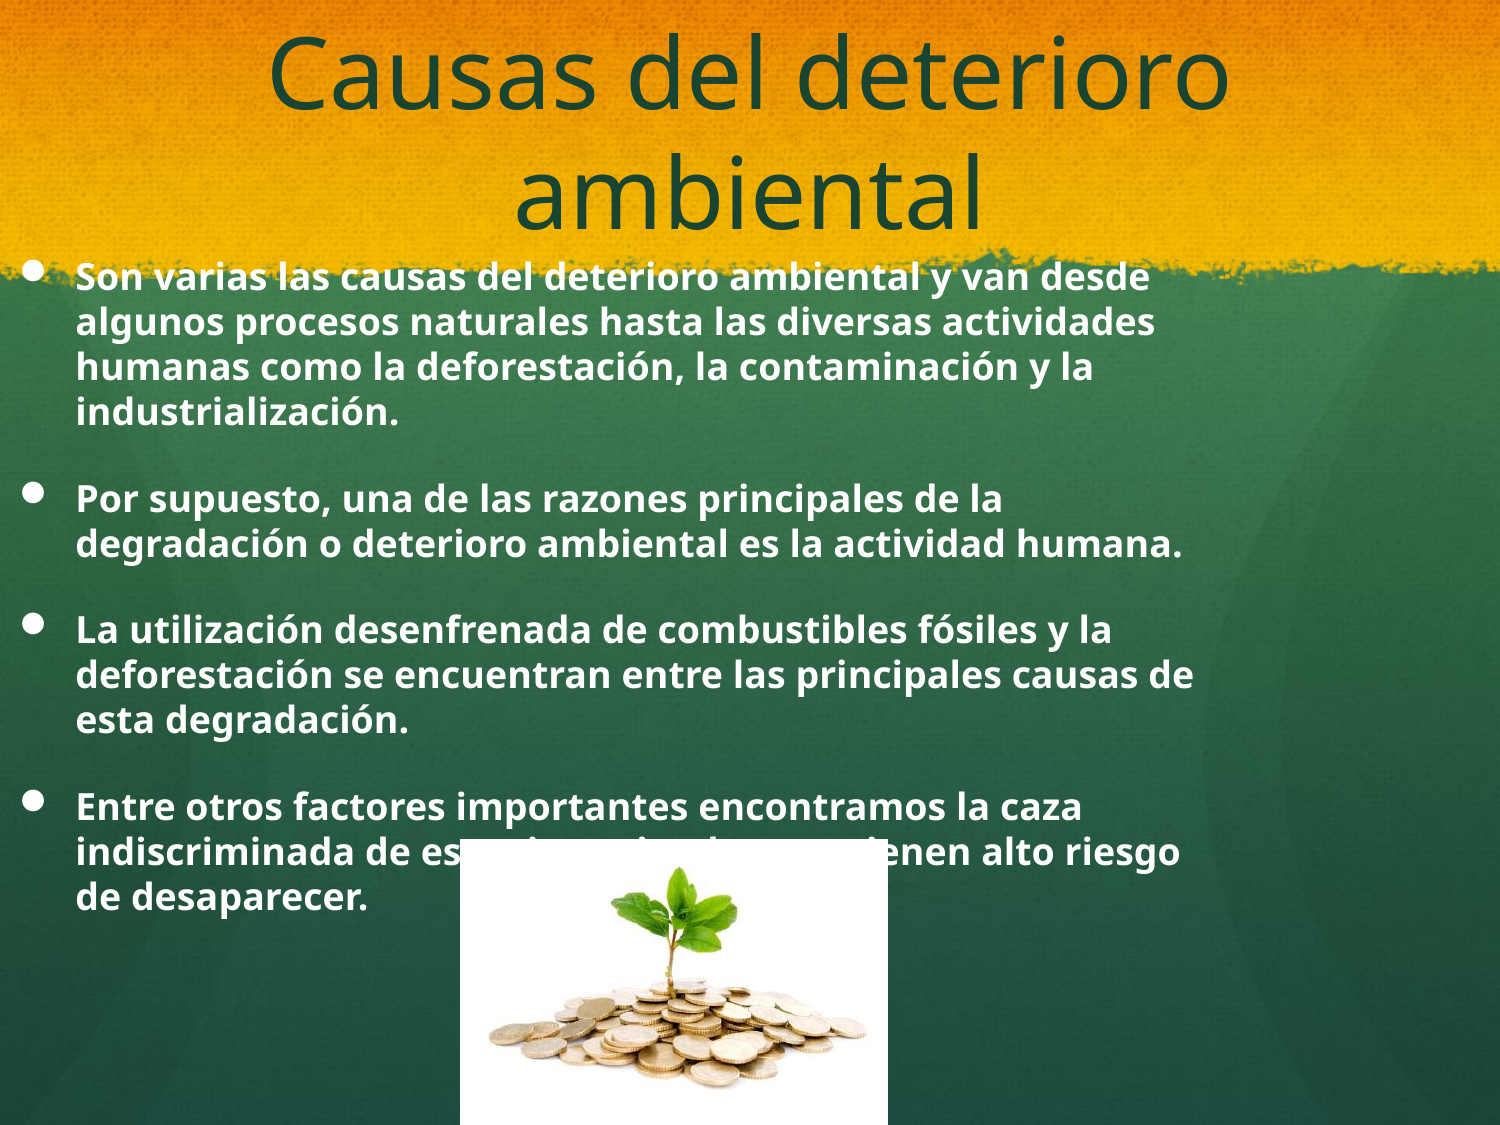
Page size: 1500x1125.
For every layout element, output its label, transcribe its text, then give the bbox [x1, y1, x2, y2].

picture [0, 0, 1500, 1125]
title Causas del deterioro ambiental [125, 13, 1375, 246]
list Son varias las causas del deterioro ambiental y van desde algunos procesos naturales hasta las diversas actividades humanas como la deforestación, la contaminación y la industrialización. Por supuesto, una de las razones principales de la degradación o deterioro ambiental es la actividad humana. La utilización desenfrenada de combustibles fósiles y la deforestación se encuentran entre las principales causas de esta degradación. Entre otros factores importantes encontramos la caza indiscriminada de especies animales que tienen alto riesgo de desaparecer. [4, 245, 1253, 932]
